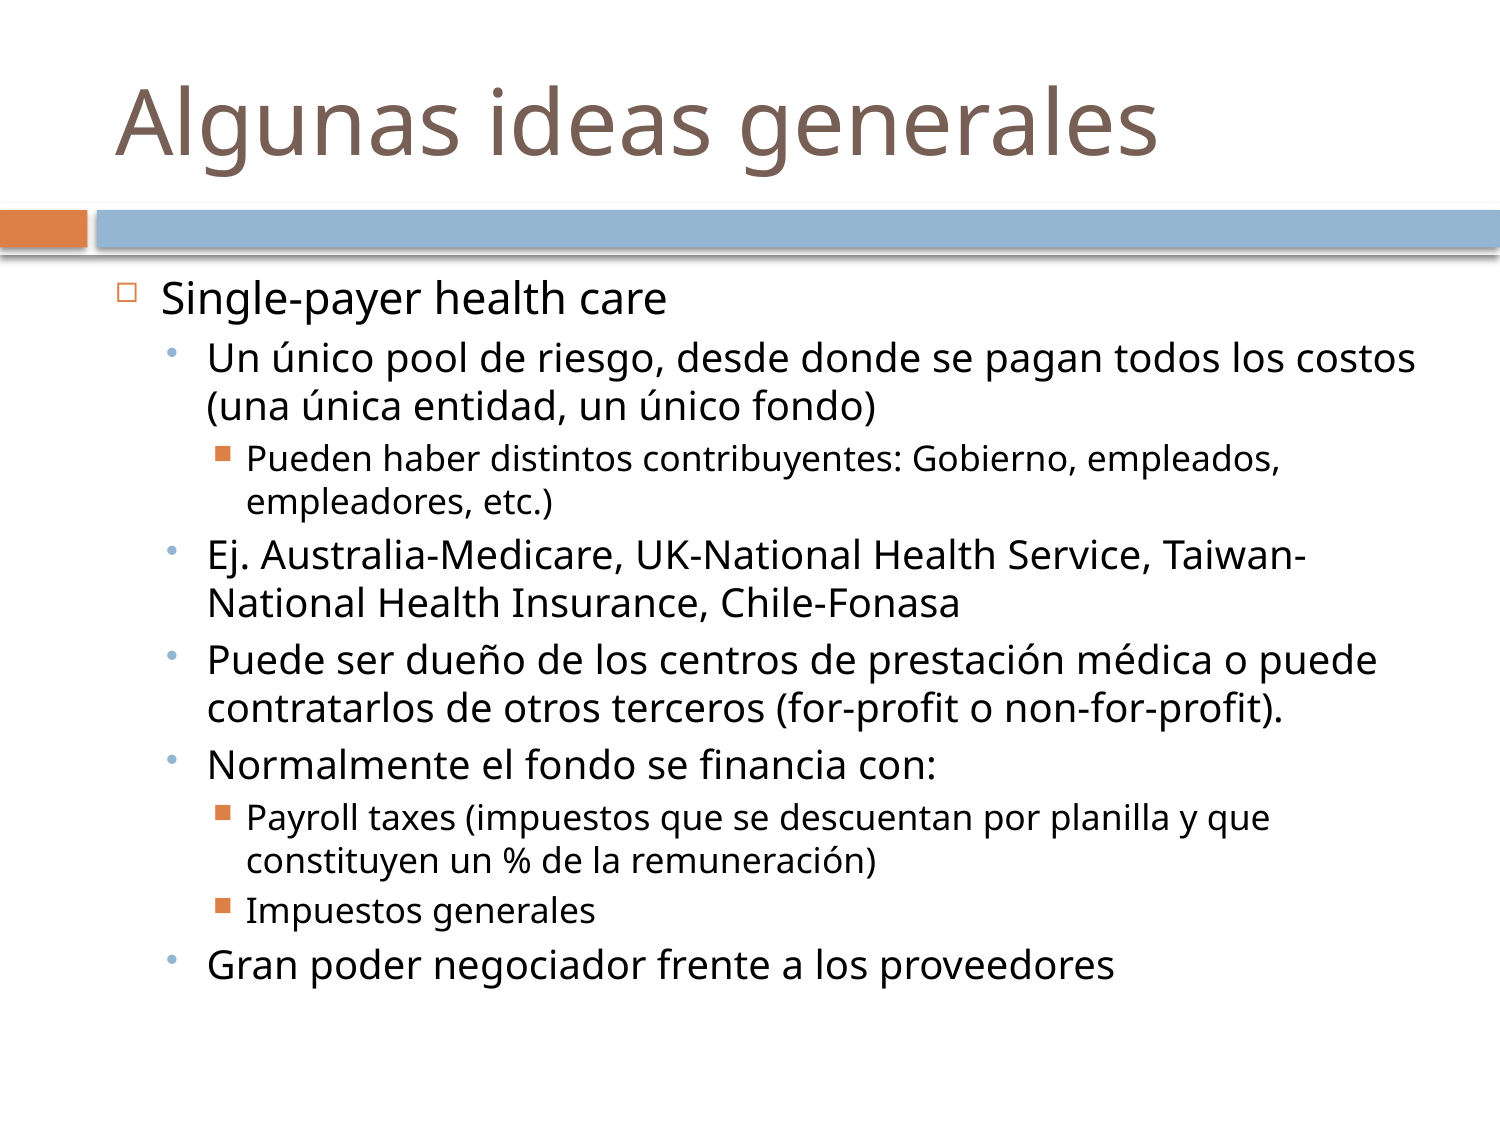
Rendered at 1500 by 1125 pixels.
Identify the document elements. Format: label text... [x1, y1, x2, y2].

title Algunas ideas generales [100, 37, 1438, 200]
list Single-payer health care Un único pool de riesgo, desde donde se pagan todos los costos (una única entidad, un único fondo) Pueden haber distintos contribuyentes: Gobierno, empleados, empleadores, etc.) Ej. Australia-Medicare, UK-National Health Service, Taiwan-National Health Insurance, Chile-Fonasa Puede ser dueño de los centros de prestación médica o puede contratarlos de otros terceros (for-profit o non-for-profit). Normalmente el fondo se financia con: Payroll taxes (impuestos que se descuentan por planilla y que constituyen un % de la remuneración) Impuestos generales Gran poder negociador frente a los proveedores [100, 262, 1438, 1000]
